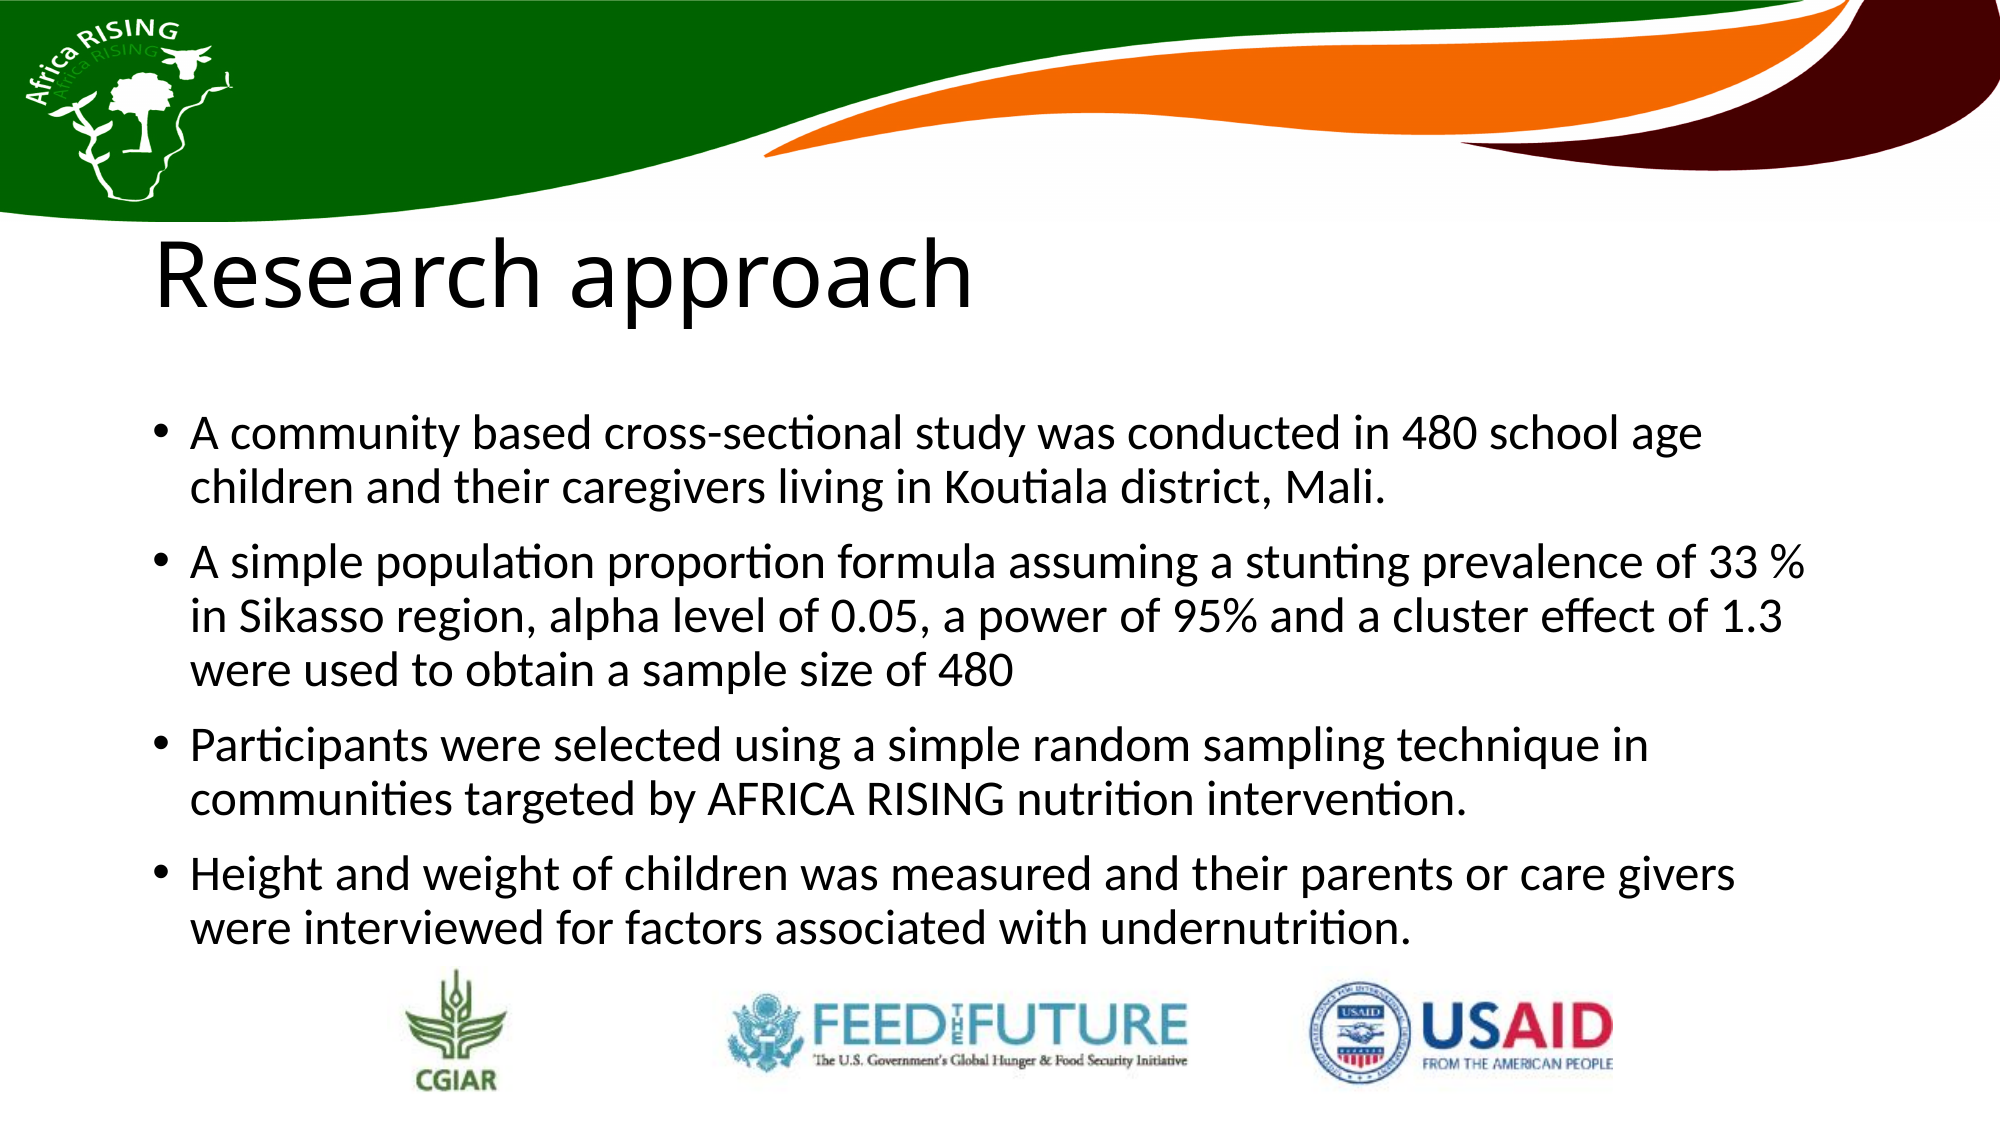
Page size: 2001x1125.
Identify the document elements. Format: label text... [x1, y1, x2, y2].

title Research approach [137, 222, 1863, 387]
picture [387, 966, 1613, 1101]
picture [0, 0, 2000, 222]
list A community based cross-sectional study was conducted in 480 school age children and their caregivers living in Koutiala district, Mali. A simple population proportion formula assuming a stunting prevalence of 33 % in Sikasso region, alpha level of 0.05, a power of 95% and a cluster effect of 1.3 were used to obtain a sample size of 480 Participants were selected using a simple random sampling technique in communities targeted by AFRICA RISING nutrition intervention. Height and weight of children was measured and their parents or care givers were interviewed for factors associated with undernutrition. [137, 399, 1863, 1113]
